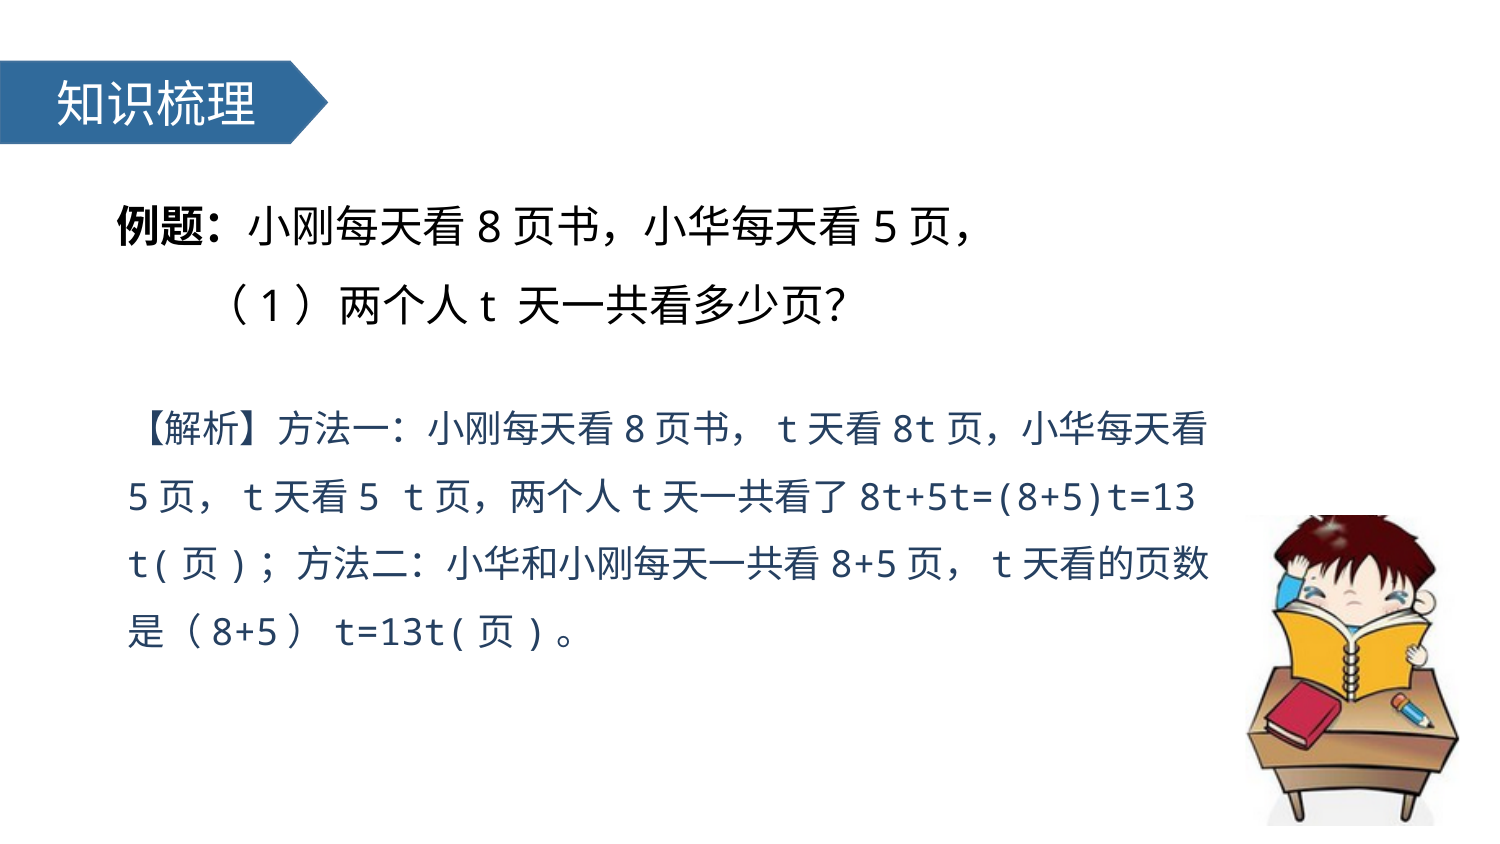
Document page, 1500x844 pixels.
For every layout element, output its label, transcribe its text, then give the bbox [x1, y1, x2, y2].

text_box 知识梳理 [0, 61, 327, 144]
text_box 例题：小刚每天看8页书，小华每天看5页， （1）两个人t 天一共看多少页？ [105, 167, 1331, 337]
picture [1240, 515, 1469, 826]
text_box 【解析】方法一：小刚每天看8页书，t天看8t页，小华每天看5页，t天看5 t页，两个人t天一共看了8t+5t=(8+5)t=13 t(页)；方法二：小华和小刚每天一共看8+5页，t天看的页数是（8+5）t=13t(页)。 [115, 377, 1247, 659]
